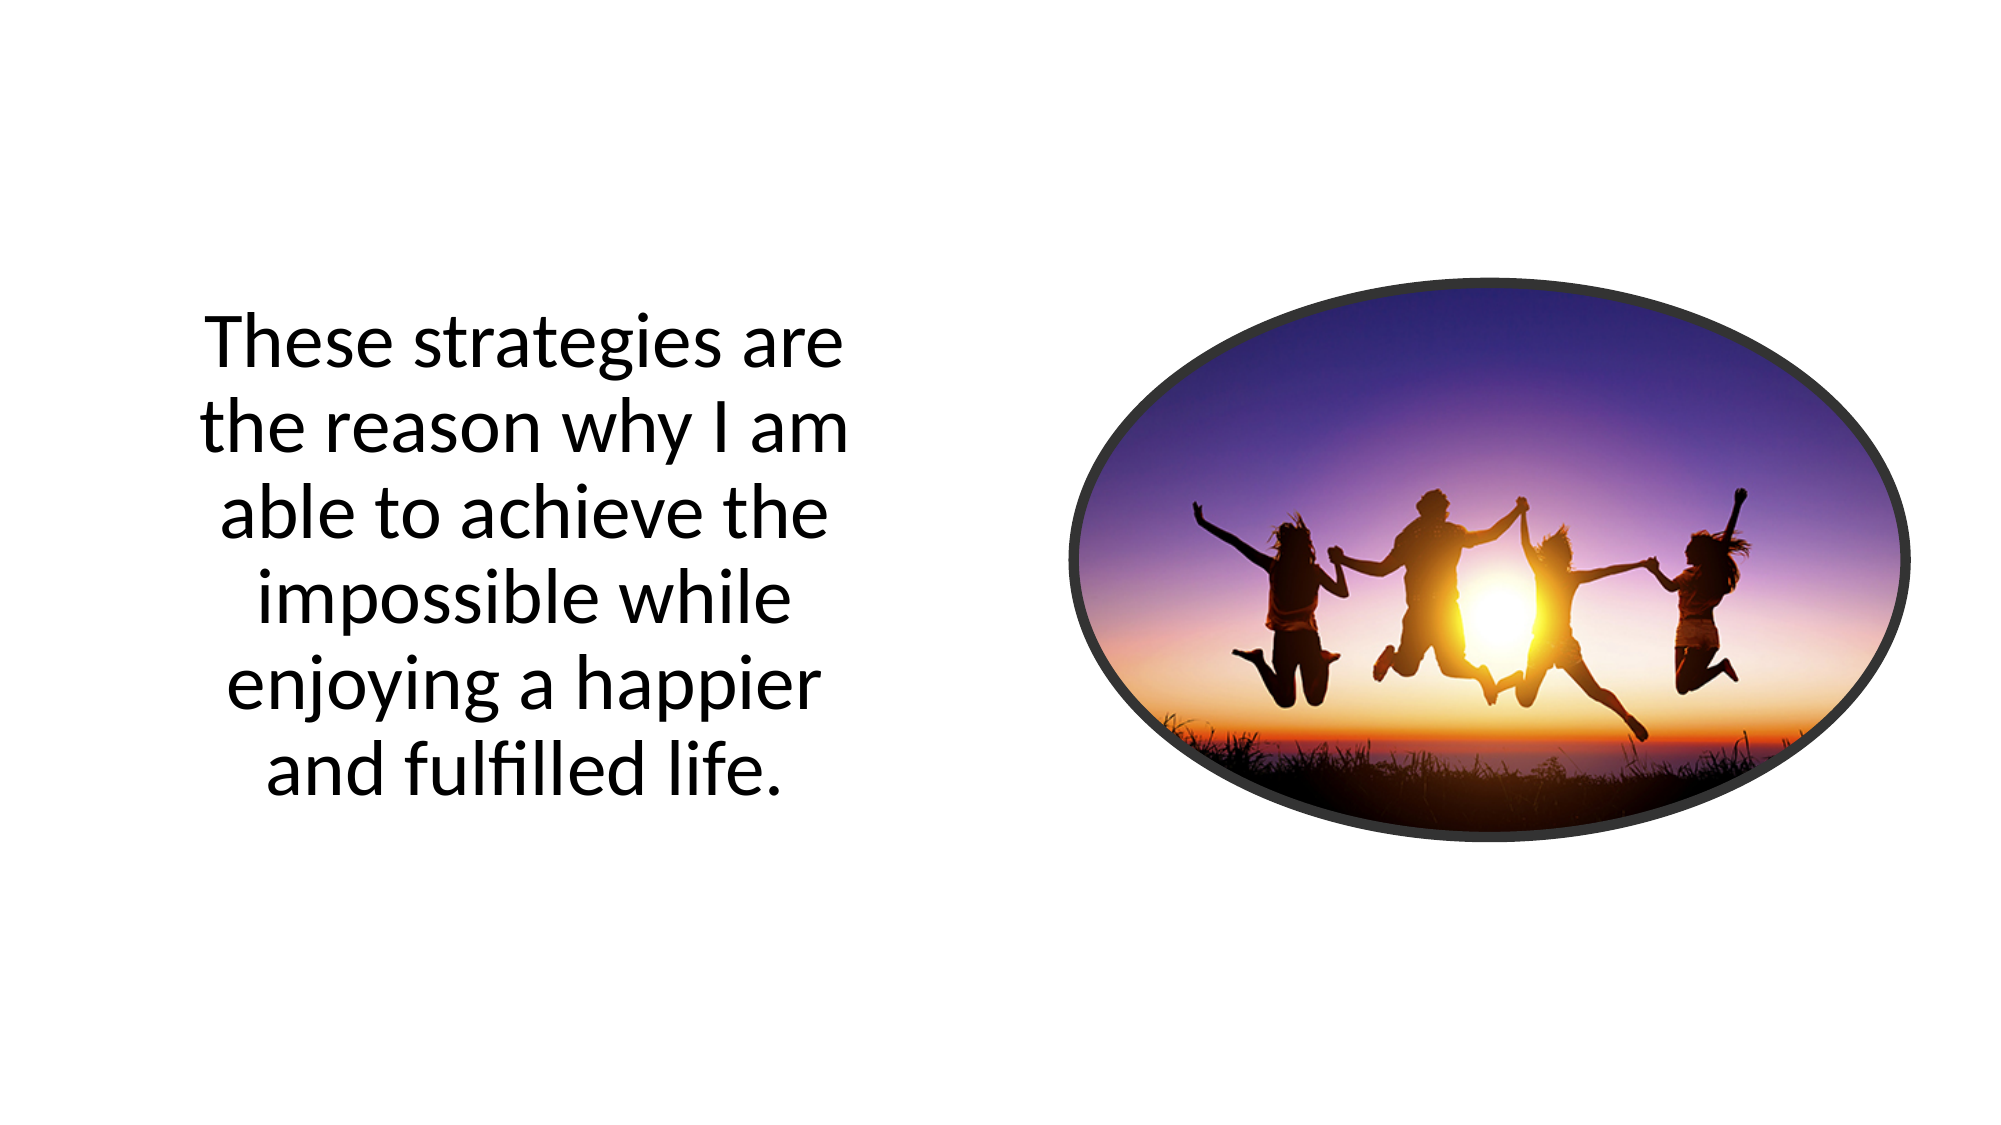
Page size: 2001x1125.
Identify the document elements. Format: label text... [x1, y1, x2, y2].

picture [1073, 282, 1906, 838]
list These strategies are the reason why I am able to achieve the impossible while enjoying a happier and fulfilled life. [142, 291, 908, 1034]
